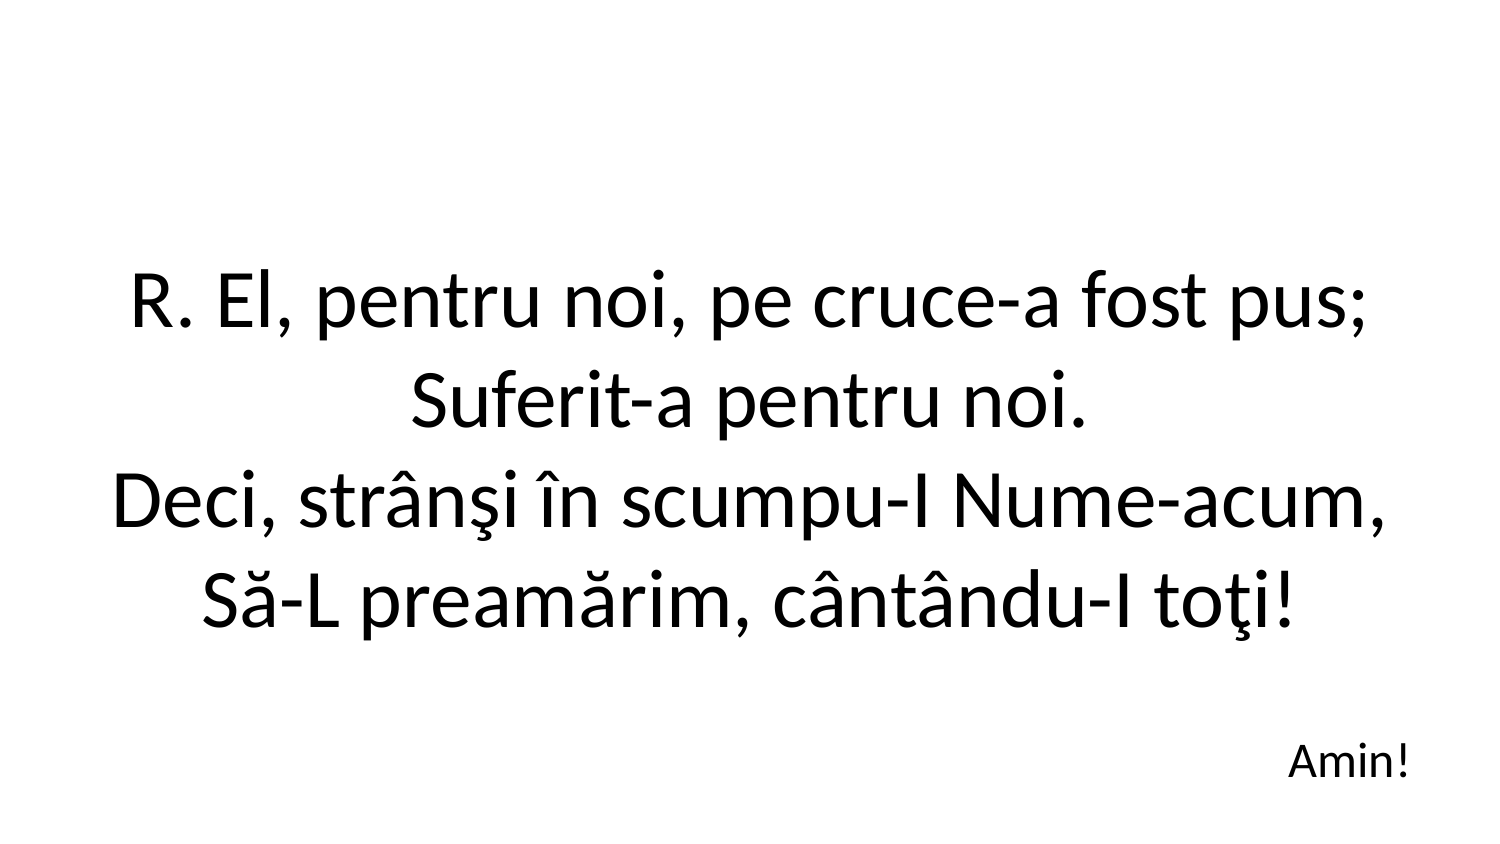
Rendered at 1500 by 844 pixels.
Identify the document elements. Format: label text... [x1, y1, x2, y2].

text_box Amin! [1273, 674, 1427, 795]
text_box R. El, pentru noi, pe cruce-a fost pus; Suferit-a pentru noi. Deci, strânşi în scumpu-I Nume-acum, Să-L preamărim, cântându-I toţi! [96, 192, 1404, 652]
